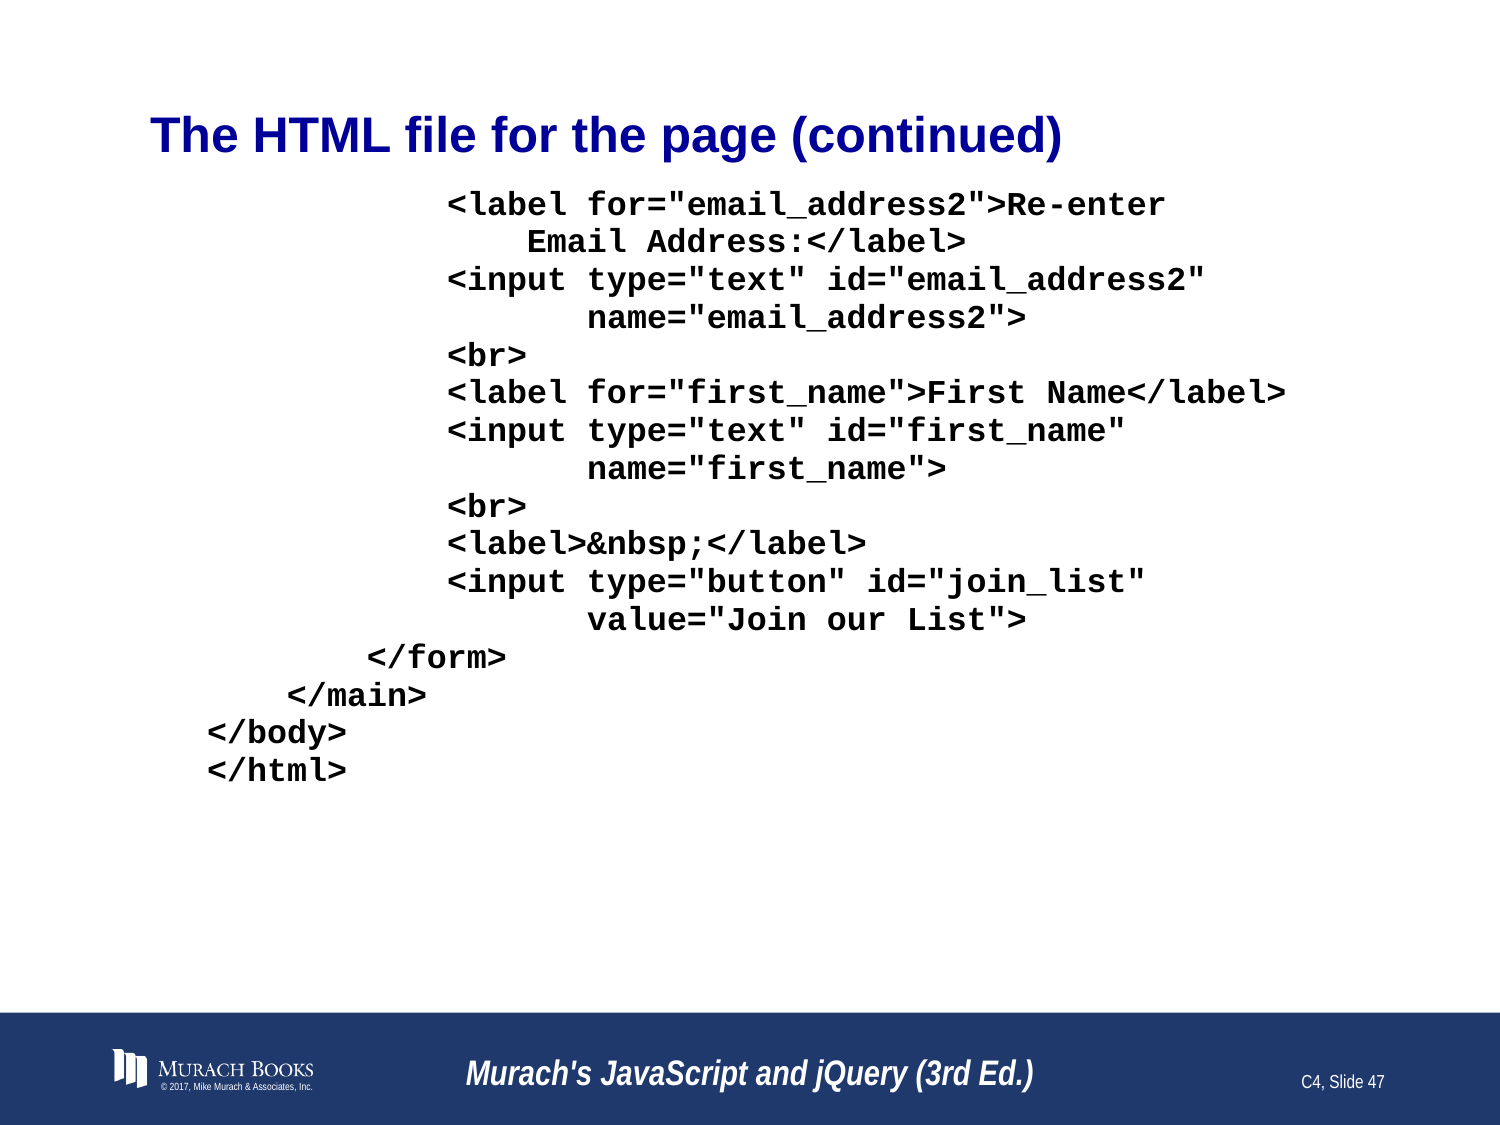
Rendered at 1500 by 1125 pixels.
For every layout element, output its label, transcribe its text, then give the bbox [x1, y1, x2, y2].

slide_number C4, Slide 47 [1087, 1025, 1400, 1100]
footer © 2017, Mike Murach & Associates, Inc. [12, 1025, 463, 1100]
title The HTML file for the page (continued) [150, 102, 1350, 164]
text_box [149, 187, 1350, 792]
slide_number Murach's JavaScript and jQuery (3rd Ed.) [463, 1025, 1050, 1100]
